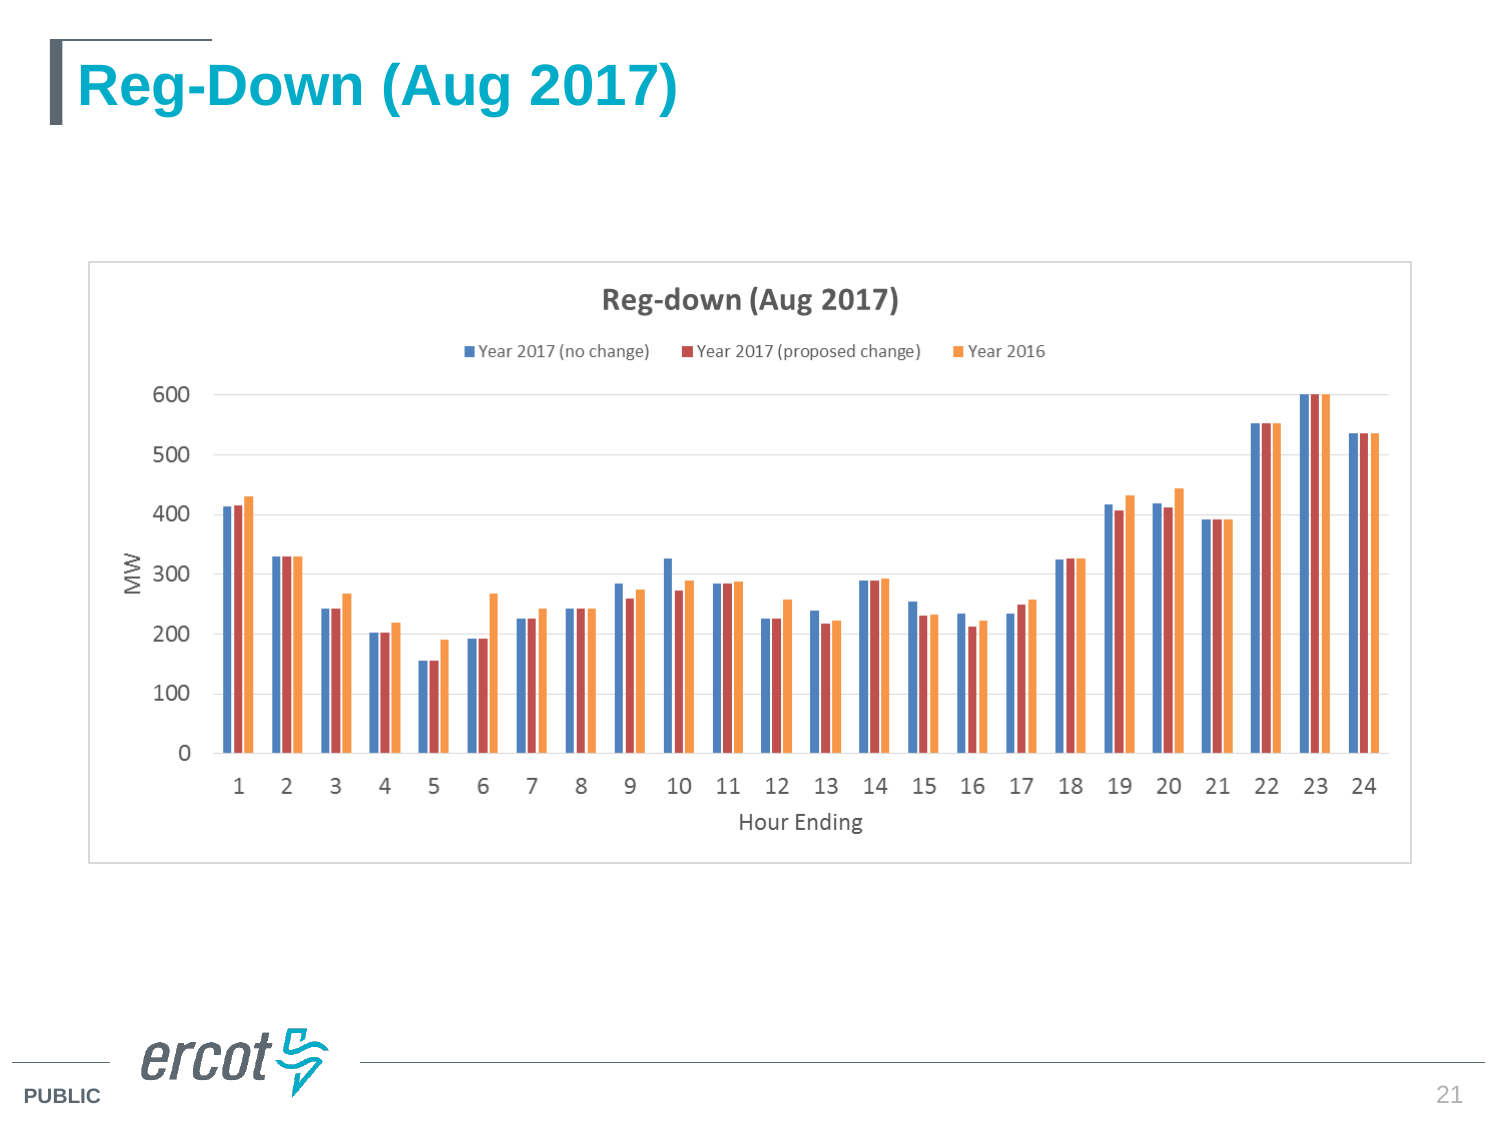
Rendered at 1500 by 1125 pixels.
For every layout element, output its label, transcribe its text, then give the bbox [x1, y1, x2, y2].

slide_number 21 [1412, 1076, 1488, 1112]
picture [88, 261, 1412, 864]
picture [137, 1024, 332, 1100]
title Reg-Down (Aug 2017) [62, 39, 1450, 228]
